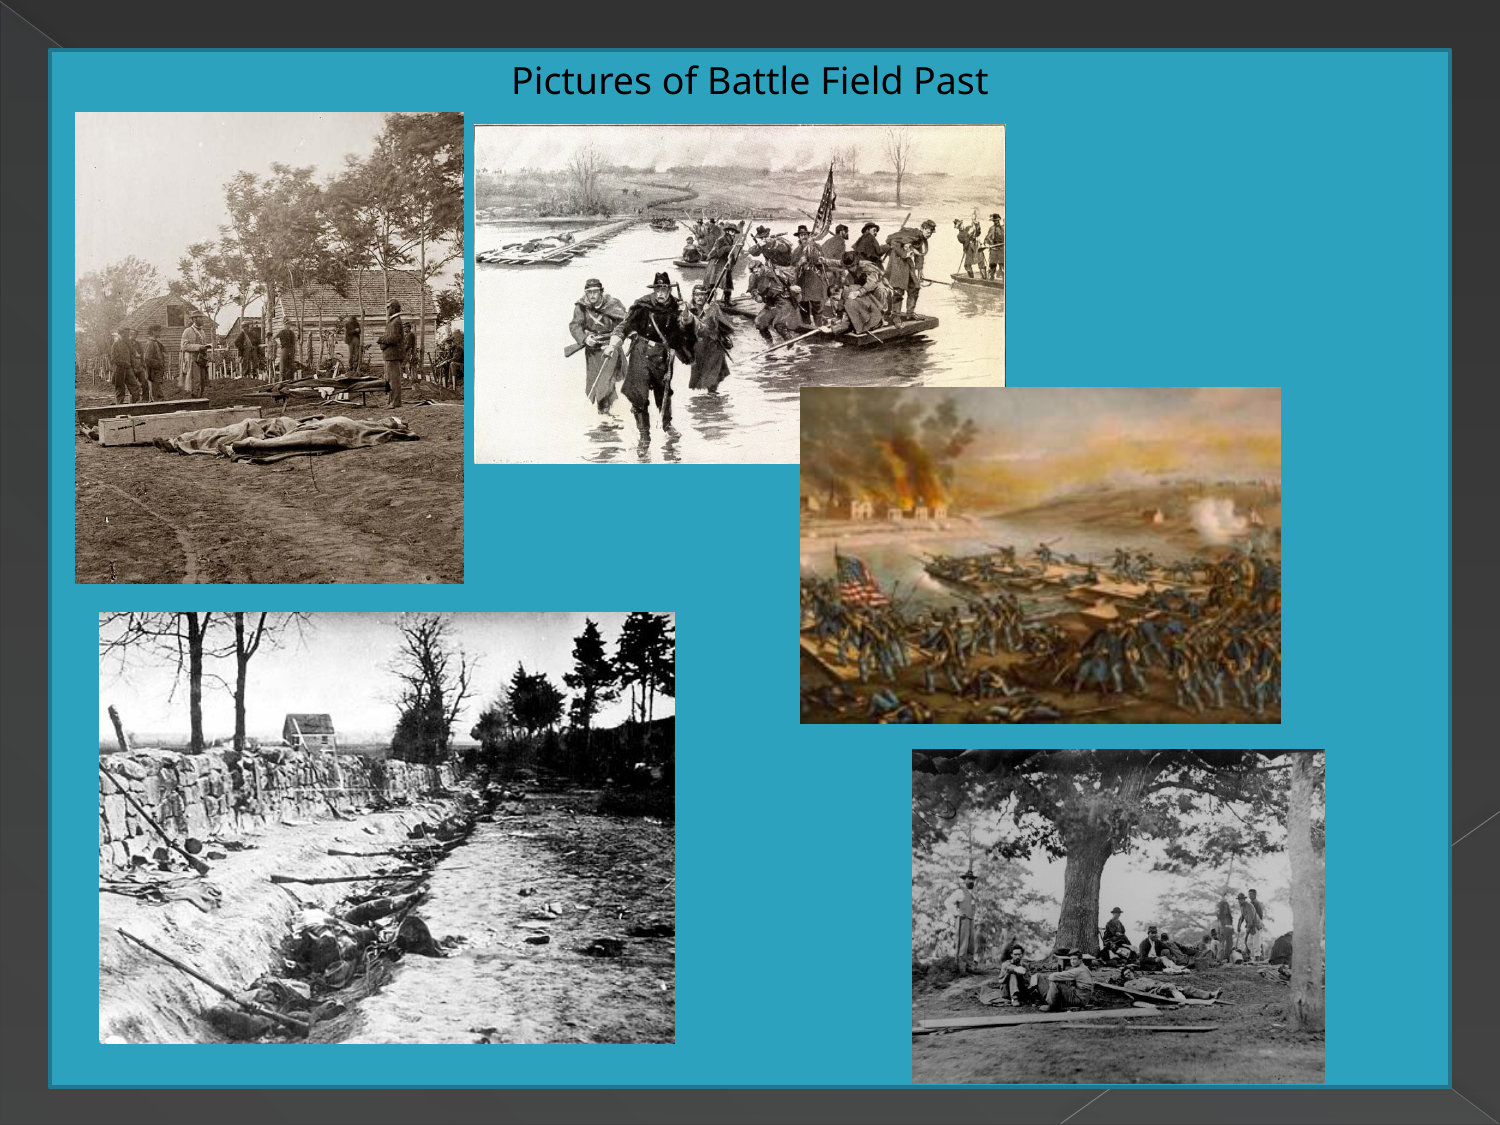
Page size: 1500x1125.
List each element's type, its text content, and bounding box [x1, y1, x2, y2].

text_box Pictures of Battle Field Past [48, 48, 1452, 1089]
picture [99, 612, 676, 1045]
picture [912, 749, 1326, 1084]
picture [74, 112, 464, 585]
picture [474, 124, 1282, 724]
